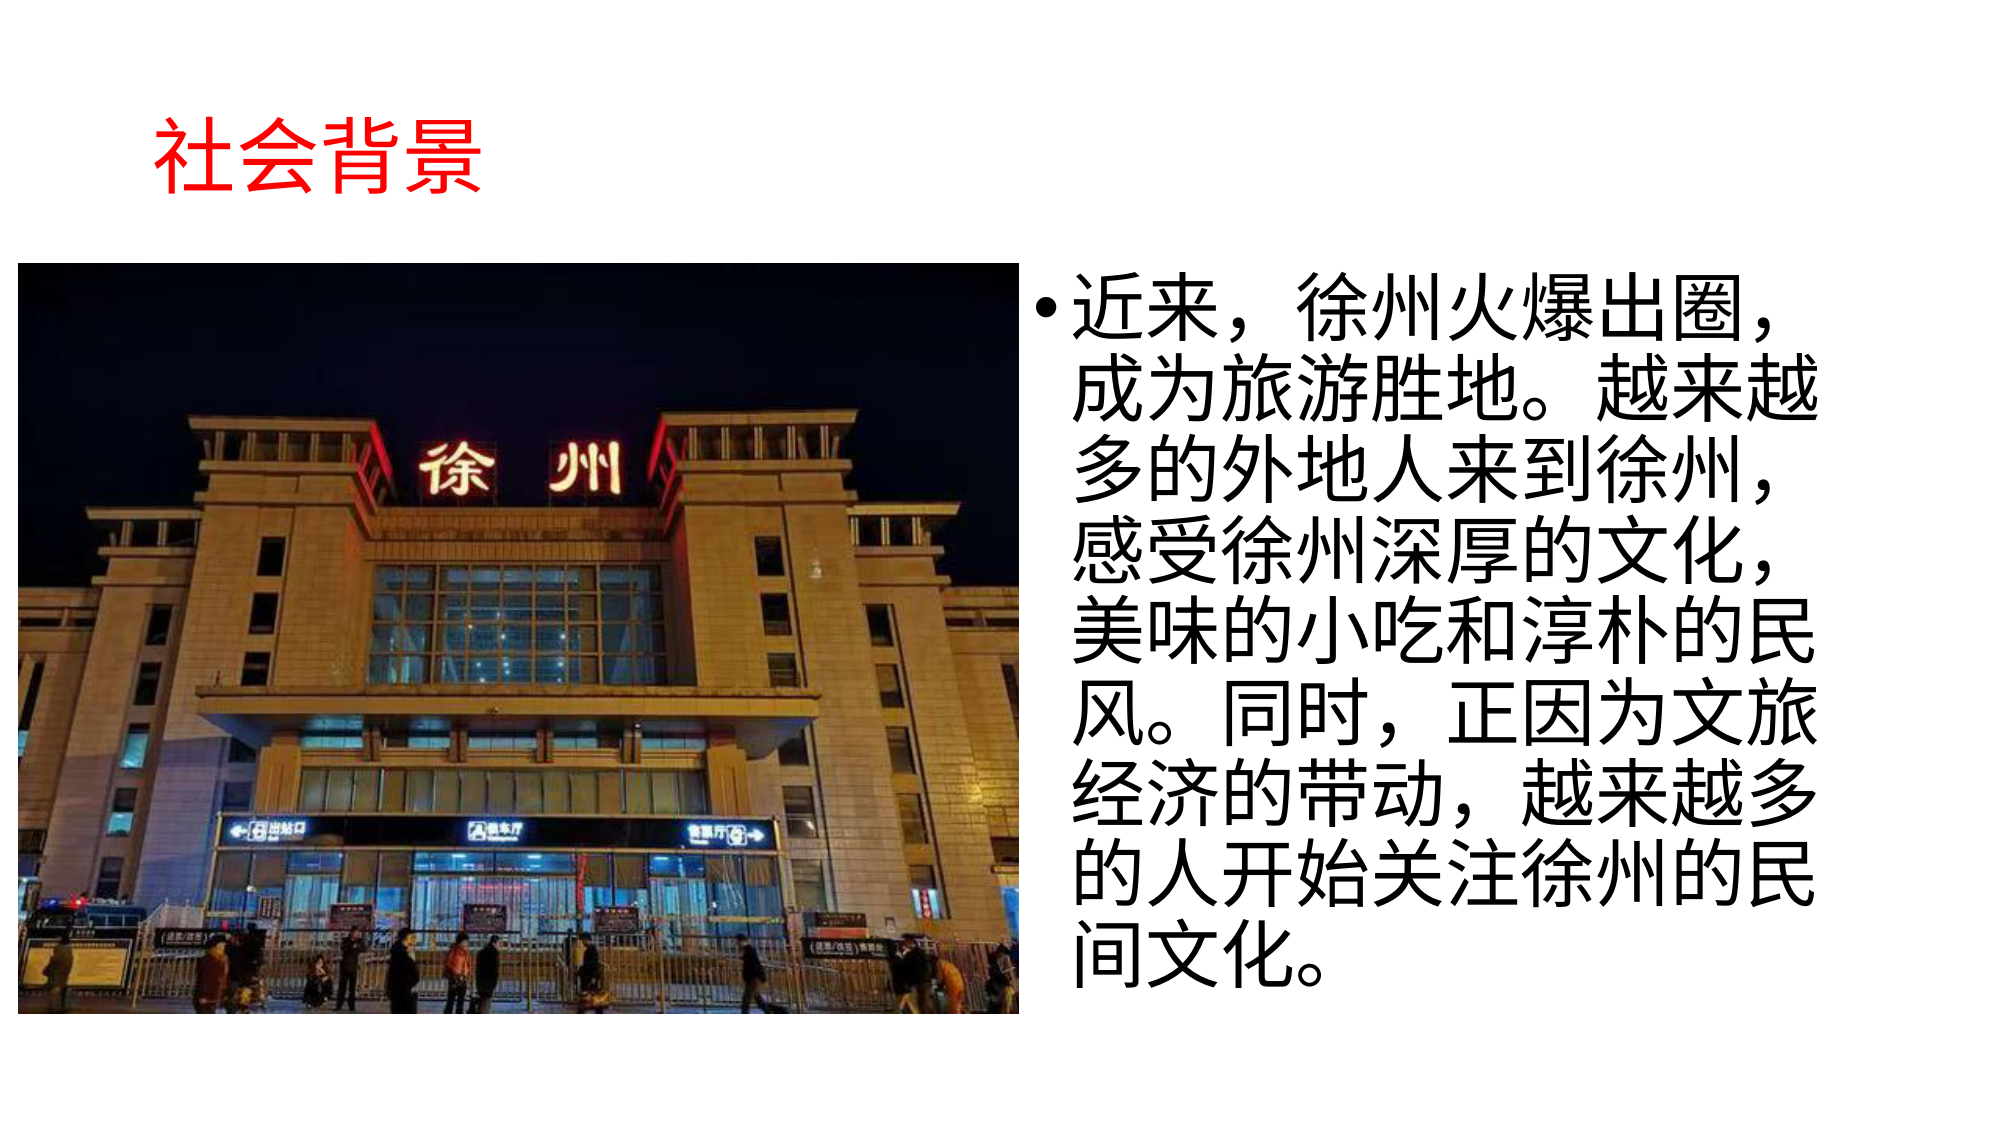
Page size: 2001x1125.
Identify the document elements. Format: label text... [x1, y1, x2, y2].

text_box 社会背景 [138, 79, 1864, 241]
picture [18, 263, 1019, 1014]
text_box 近来，徐州火爆出圈，成为旅游胜地。越来越多的外地人来到徐州，感受徐州深厚的文化，美味的小吃和淳朴的民风。同时，正因为文旅经济的带动，越来越多的人开始关注徐州的民间文化。 [1019, 263, 1864, 971]
